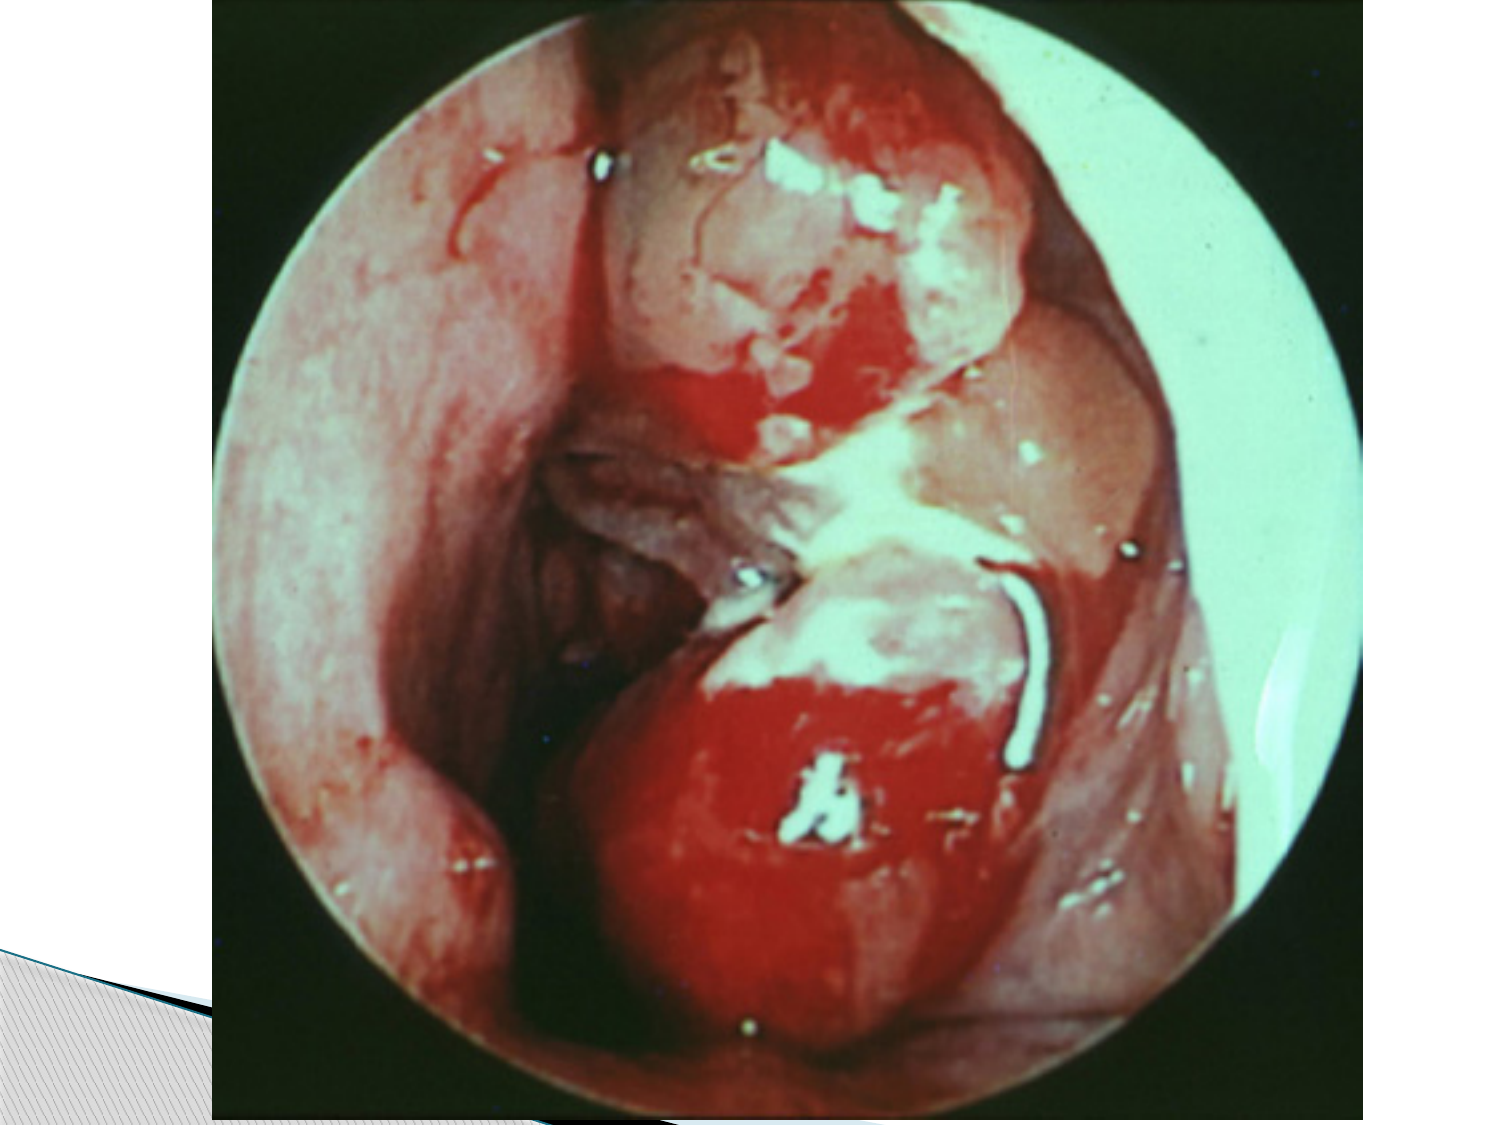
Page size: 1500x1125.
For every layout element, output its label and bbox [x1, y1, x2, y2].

picture [212, 0, 1363, 1121]
